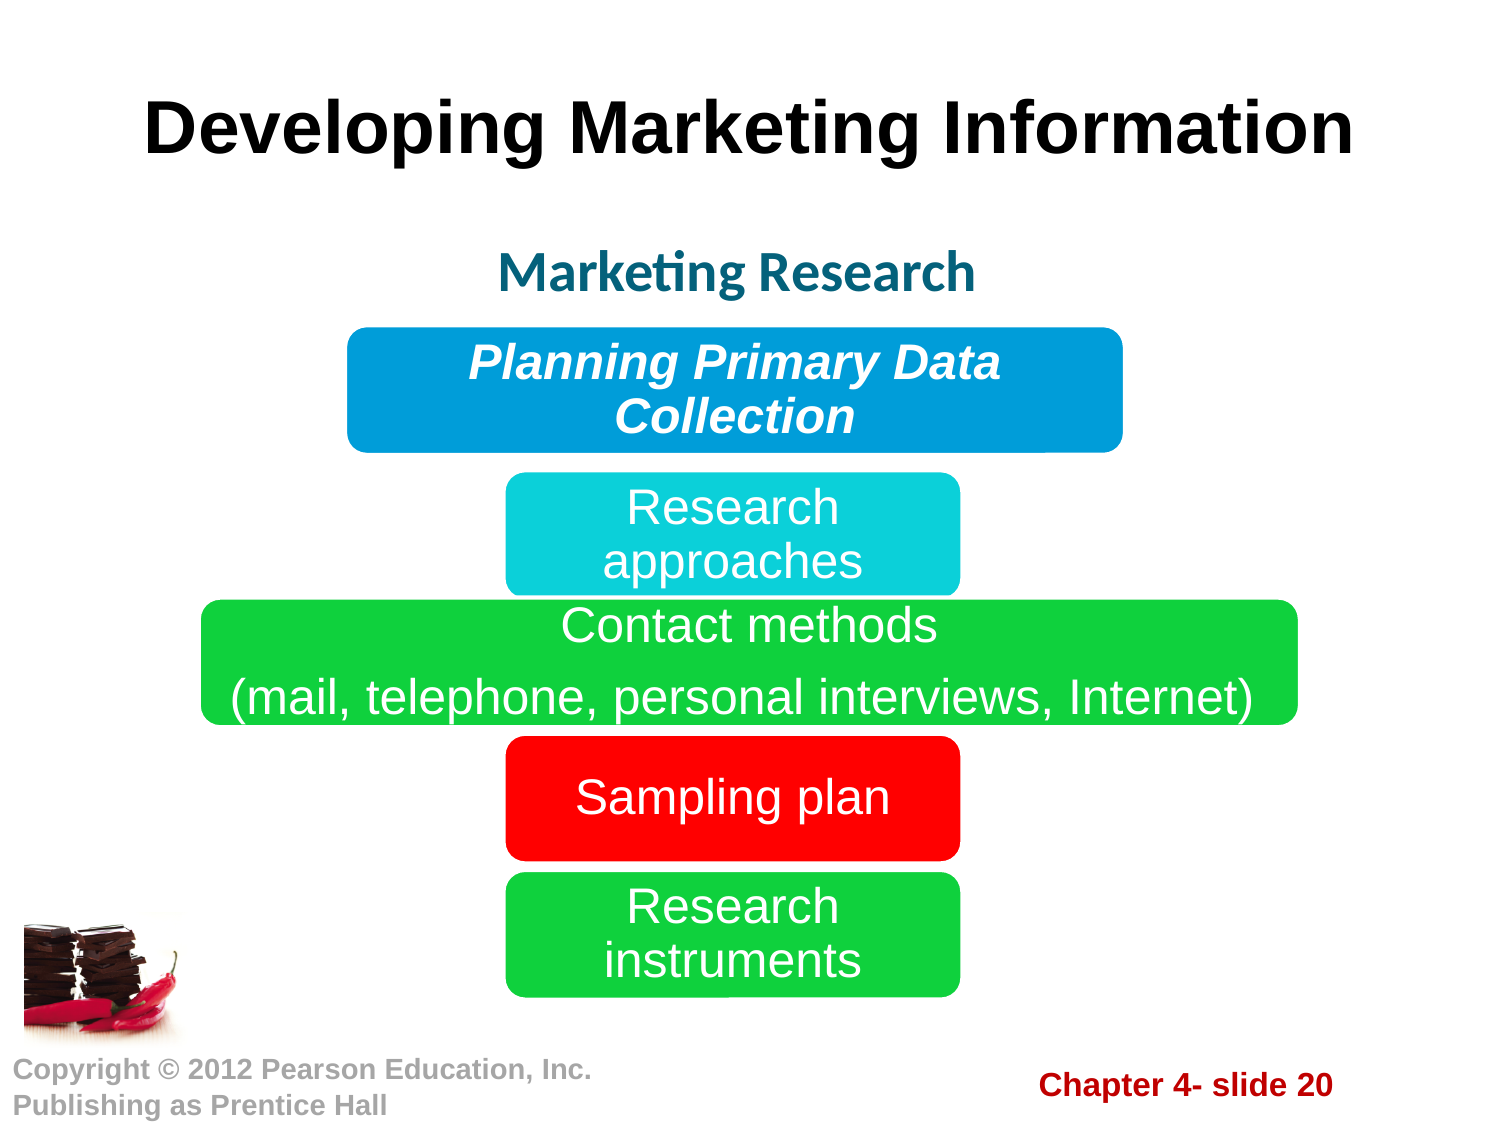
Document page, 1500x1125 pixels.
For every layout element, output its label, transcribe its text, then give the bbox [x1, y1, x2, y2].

title Developing Marketing Information [112, 37, 1388, 226]
list Marketing Research [149, 237, 1326, 301]
picture [24, 912, 191, 1050]
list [112, 324, 1388, 1001]
